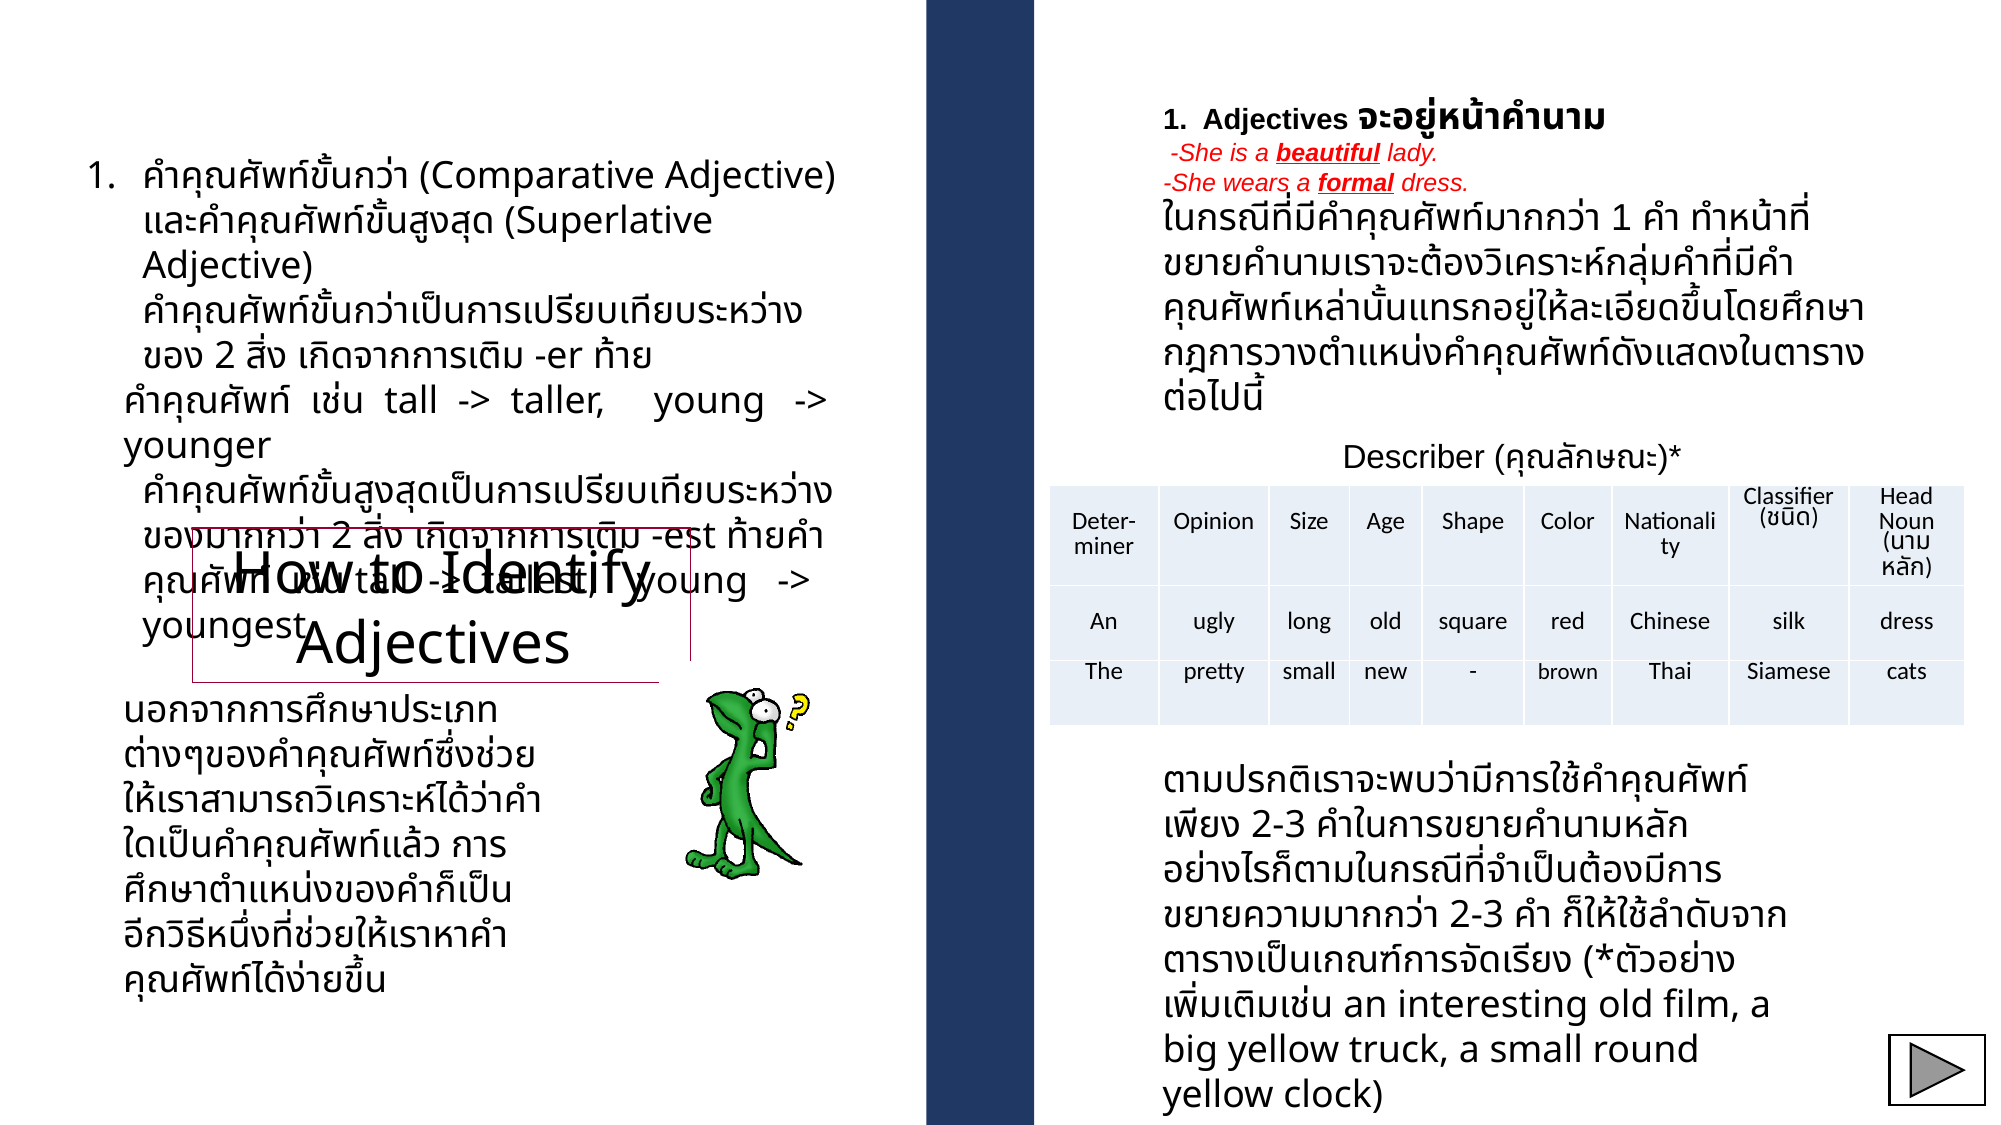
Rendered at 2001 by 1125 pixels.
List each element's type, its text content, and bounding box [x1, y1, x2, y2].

text_box 1. Adjectives จะอยู่หน้าคำนาม -She is a beautiful lady. -She wears a formal dress. [1073, 84, 1890, 204]
table_cell silk [1730, 586, 1848, 660]
text_box คำคุณศัพท์ขั้นกว่า (Comparative Adjective) และคำคุณศัพท์ขั้นสูงสุด (Superlative Adjective) คำคุณศัพท์ขั้นกว่าเป็นการเปรียบเทียบระหว่างของ 2 สิ่ง เกิดจากการเติม -er ท้าย คำคุณศัพท์ เช่น tall -> taller, young -> younger คำคุณศัพท์ขั้นสูงสุดเป็นการเปรียบเทียบระหว่างของมากกว่า 2 สิ่ง เกิดจากการเติม -est ท้ายคำคุณศัพท์ เช่น tall -> tallest, young -> youngest [71, 144, 867, 654]
table_header Deter-miner [1050, 486, 1158, 585]
text_box นอกจากการศึกษาประเภทต่างๆของคำคุณศัพท์ซึ่งช่วยให้เราสามารถวิเคราะห์ได้ว่าคำใดเป็นคำคุณศัพท์แล้ว การศึกษาตำแหน่งของคำก็เป็นอีกวิธีหนึ่งที่ช่วยให้เราหาคำคุณศัพท์ได้ง่ายขึ้น [108, 677, 568, 1008]
text_box How to Identify Adjectives [192, 528, 691, 683]
table_cell Siamese [1730, 661, 1848, 725]
text_box Describer (คุณลักษณะ)* [1327, 427, 1697, 483]
table_header Shape [1423, 486, 1523, 585]
table_header Head Noun (นามหลัก) [1850, 486, 1964, 585]
table_cell square [1423, 586, 1523, 660]
table_header Classifier (ชนิด) [1730, 486, 1848, 585]
table_header Nationality [1613, 486, 1728, 585]
table_cell red [1525, 586, 1611, 660]
picture [659, 661, 834, 891]
table_cell long [1270, 586, 1349, 660]
table_cell pretty [1160, 661, 1268, 725]
table_cell old [1350, 586, 1421, 660]
text_box [1888, 1034, 1986, 1106]
table_header Opinion [1160, 486, 1268, 585]
text_box [925, 0, 1035, 1125]
table_header Color [1525, 486, 1611, 585]
table_cell brown [1525, 661, 1611, 725]
table_cell Chinese [1613, 586, 1728, 660]
table_cell ugly [1160, 586, 1268, 660]
table_cell - [1423, 661, 1523, 725]
table_cell dress [1850, 586, 1964, 660]
table_cell new [1350, 661, 1421, 725]
table_cell small [1270, 661, 1349, 725]
table_header Age [1350, 486, 1421, 585]
text_box ในกรณีที่มีคำคุณศัพท์มากกว่า 1 คำ ทำหน้าที่ขยายคำนามเราจะต้องวิเคราะห์กลุ่มคำที่มีคำคุณศัพท์เหล่านั้นแทรกอยู่ให้ละเอียดขึ้นโดยศึกษากฎการวางตำแหน่งคำคุณศัพท์ดังแสดงในตารางต่อไปนี้ [1147, 185, 1906, 425]
table_cell The [1050, 661, 1158, 725]
table_cell cats [1850, 661, 1964, 725]
table_cell An [1050, 586, 1158, 660]
text_box ตามปรกติเราจะพบว่ามีการใช้คำคุณศัพท์เพียง 2-3 คำในการขยายคำนามหลัก อย่างไรก็ตามในกรณีที่จำเป็นต้องมีการขยายความมากกว่า 2-3 คำ ก็ให้ใช้ลำดับจากตารางเป็นเกณฑ์การจัดเรียง (*ตัวอย่างเพิ่มเติมเช่น an interesting old film, a big yellow truck, a small round yellow clock) [1147, 747, 1808, 1122]
table_header Size [1270, 486, 1349, 585]
table_cell Thai [1613, 661, 1728, 725]
